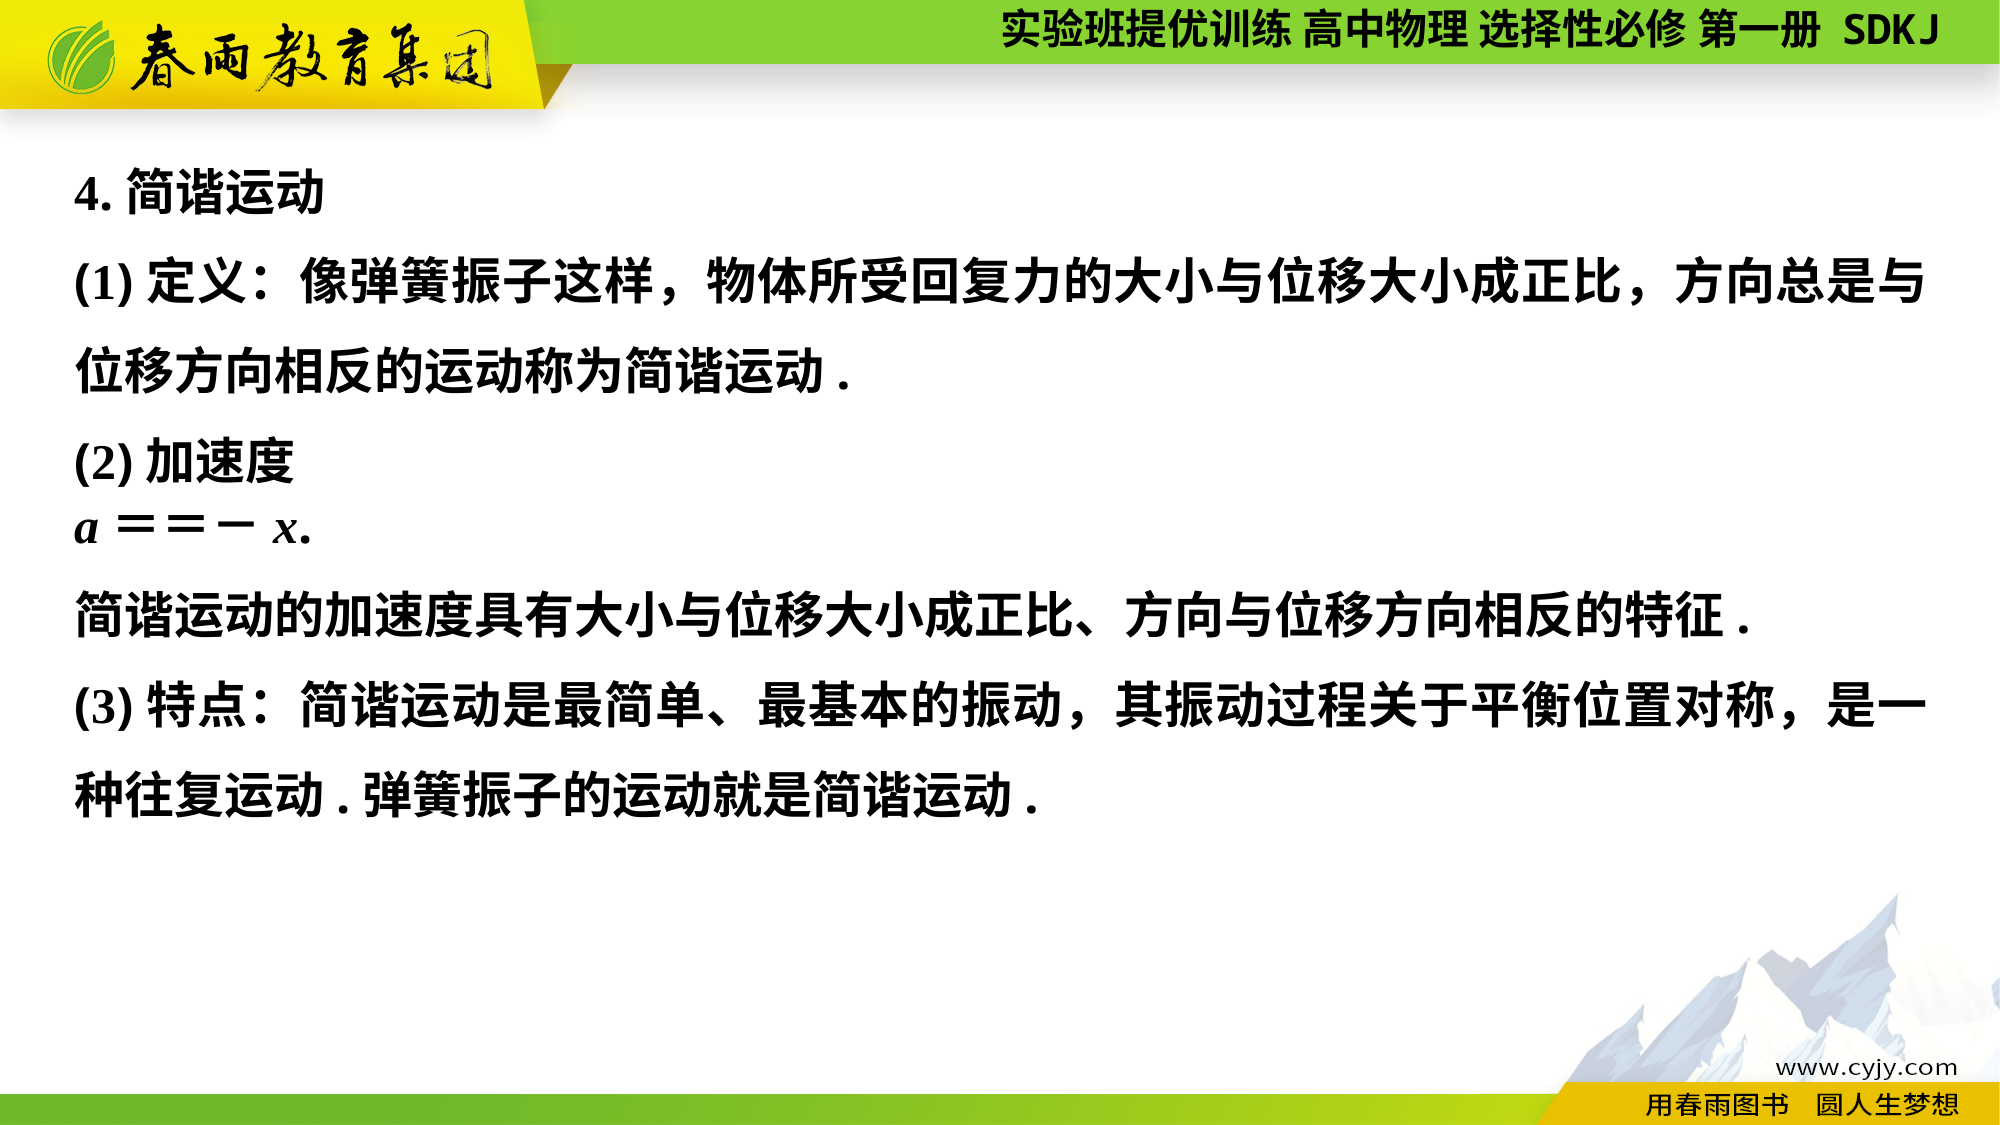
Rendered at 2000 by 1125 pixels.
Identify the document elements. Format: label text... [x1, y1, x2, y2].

picture [0, 0, 2000, 1125]
list 4.简谐运动 (1)定义：像弹簧振子这样，物体所受回复力的大小与位移大小成正比，方向总是与位移方向相反的运动称为简谐运动. (2)加速度 [59, 122, 1944, 490]
